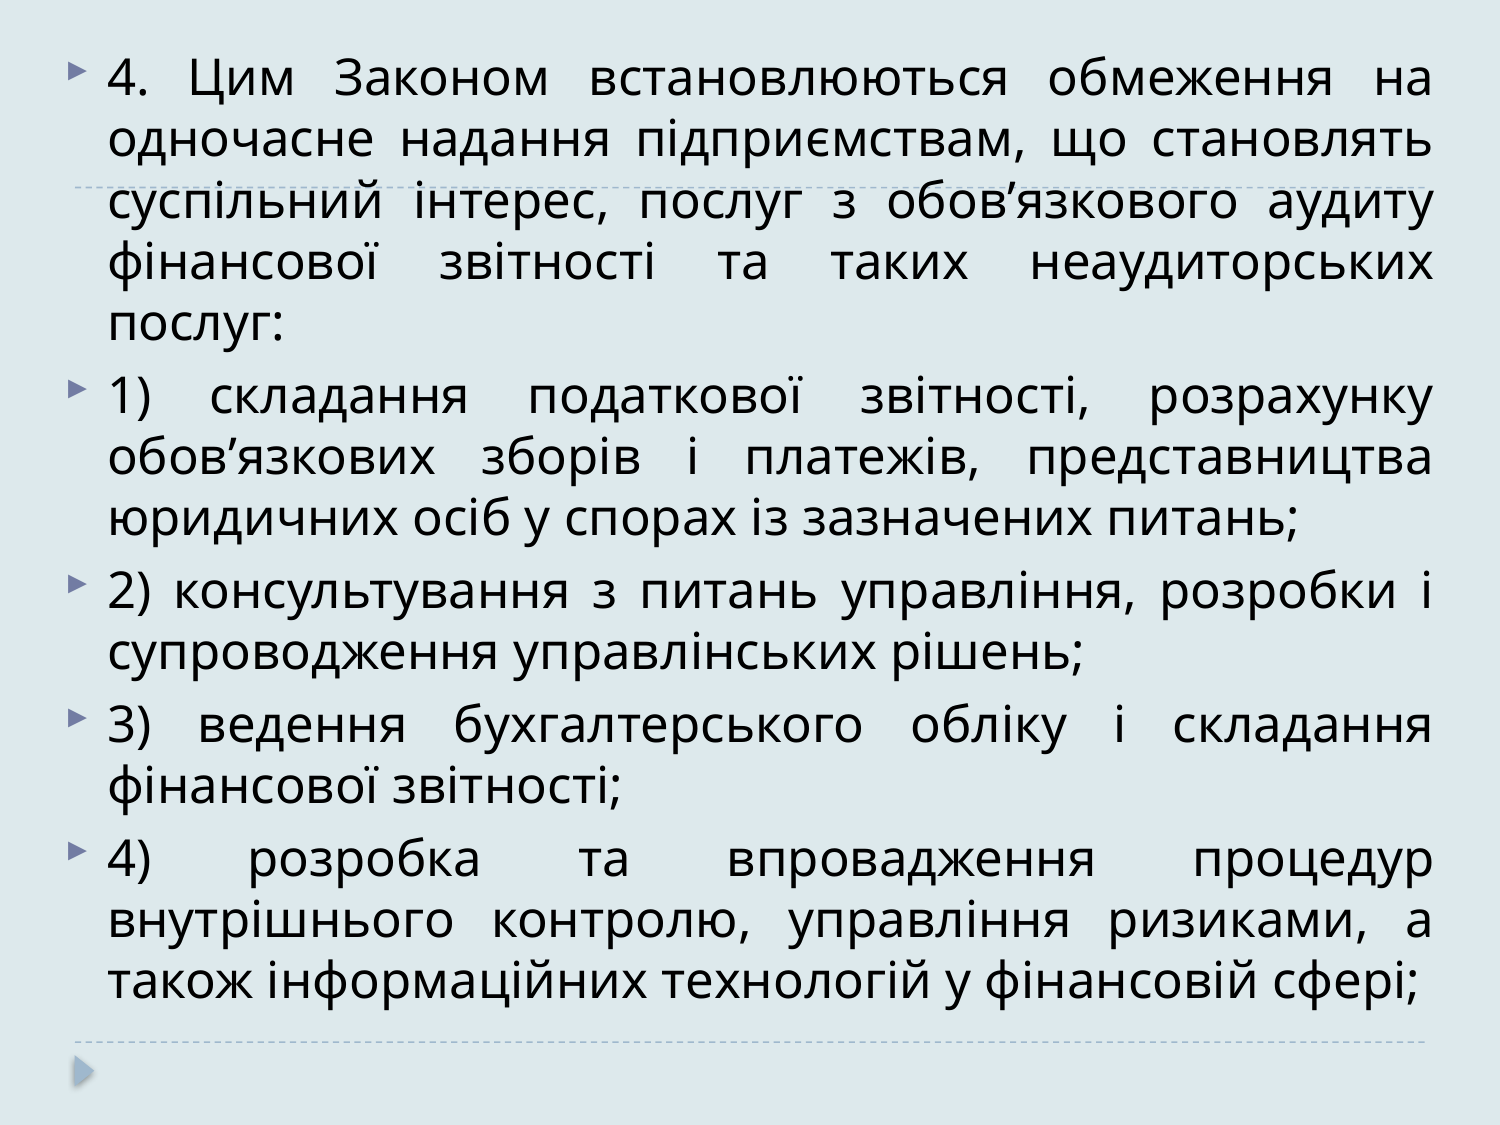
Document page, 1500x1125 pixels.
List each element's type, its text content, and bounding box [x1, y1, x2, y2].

list 4. Цим Законом встановлюються обмеження на одночасне надання підприємствам, що становлять суспільний інтерес, послуг з обов’язкового аудиту фінансової звітності та таких неаудиторських послуг: 1) складання податкової звітності, розрахунку обов’язкових зборів і платежів, представництва юридичних осіб у спорах із зазначених питань; 2) консультування з питань управління, розробки і супроводження управлінських рішень; 3) ведення бухгалтерського обліку і складання фінансової звітності; 4) розробка та впровадження процедур внутрішнього контролю, управління ризиками, а також інформаційних технологій у фінансовій сфері; [50, 37, 1450, 1075]
